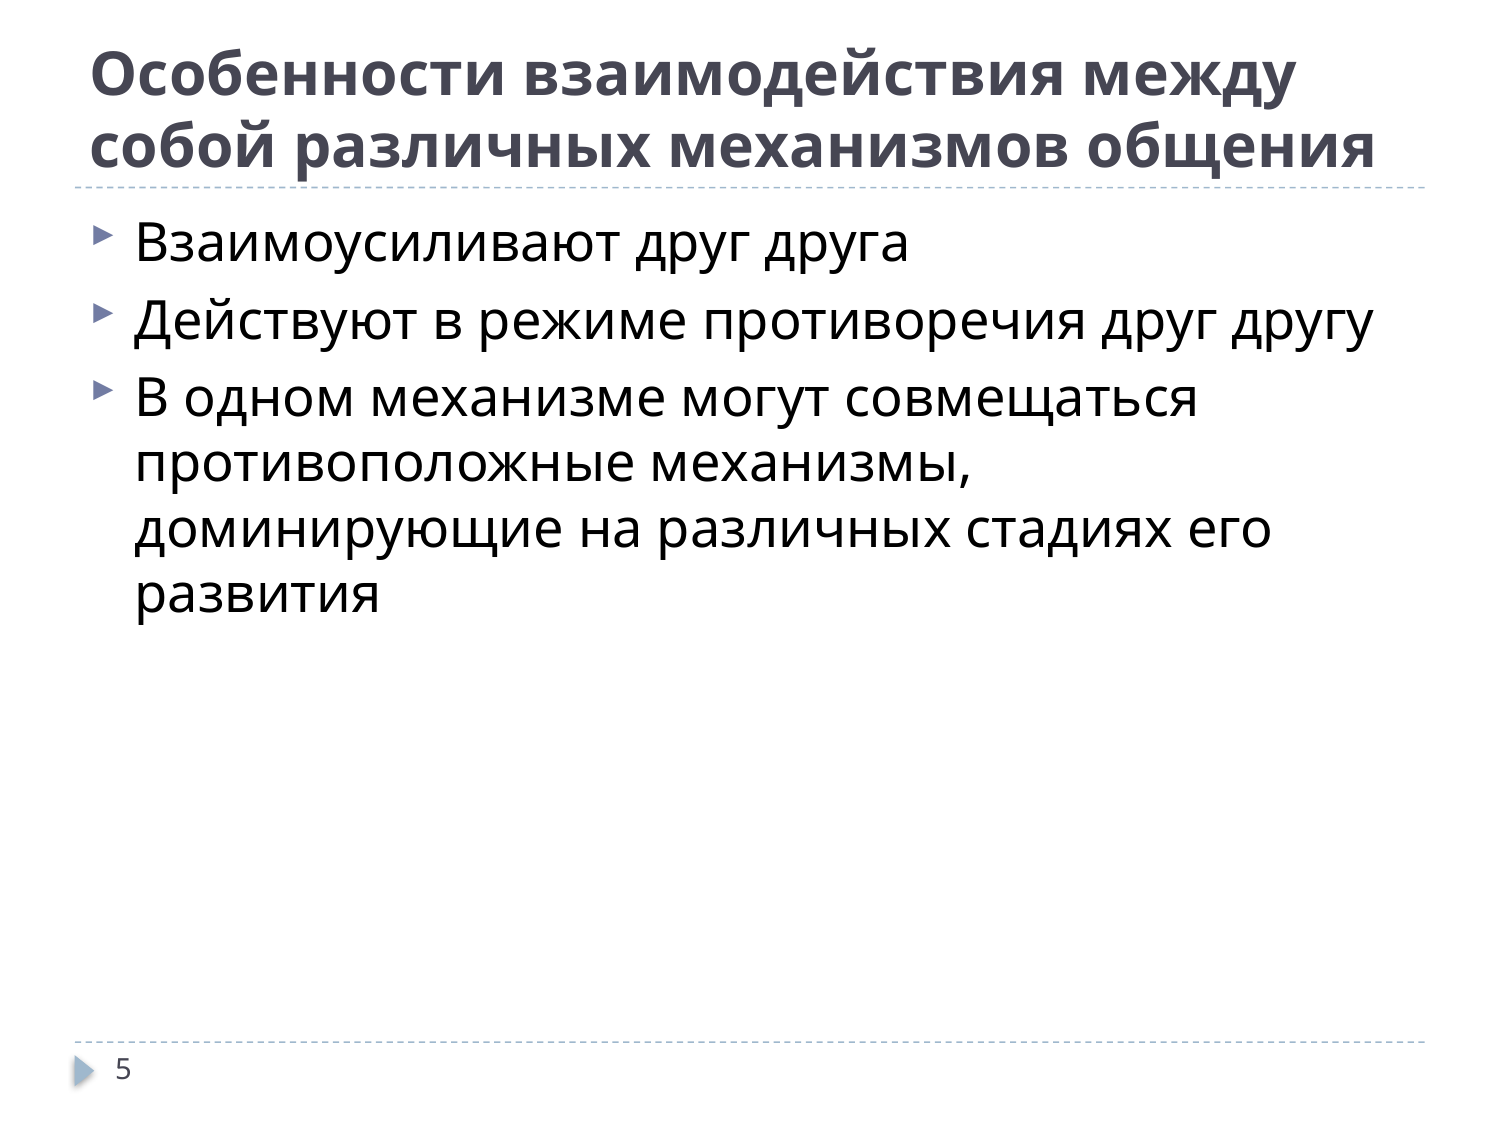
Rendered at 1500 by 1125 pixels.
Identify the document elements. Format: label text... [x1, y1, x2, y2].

slide_number 5 [100, 1042, 426, 1103]
title Особенности взаимодействия между собой различных механизмов общения [75, 24, 1425, 188]
list Взаимоусиливают друг друга Действуют в режиме противоречия друг другу В одном механизме могут совмещаться противоположные механизмы, доминирующие на различных стадиях его развития [75, 200, 1425, 1010]
